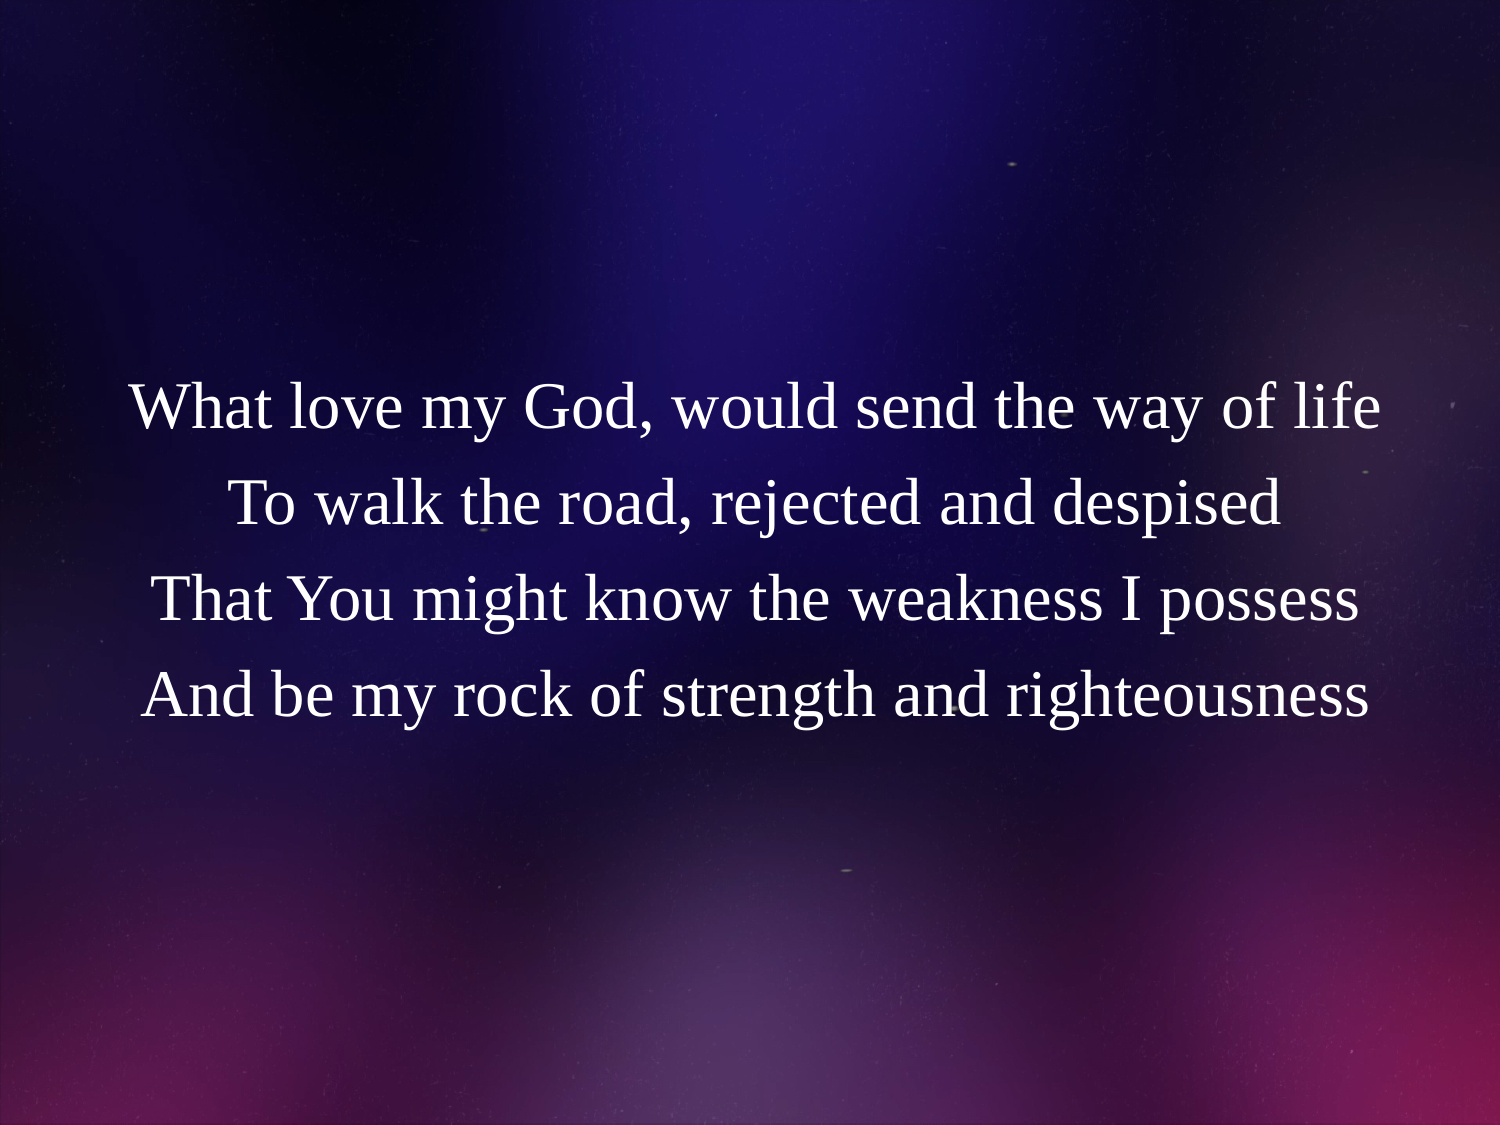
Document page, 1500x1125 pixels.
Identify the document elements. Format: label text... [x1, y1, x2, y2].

title What love my God, would send the way of life To walk the road, rejected and despised That You might know the weakness I possess And be my rock of strength and righteousness [75, 444, 1438, 632]
picture [0, 0, 1500, 1125]
